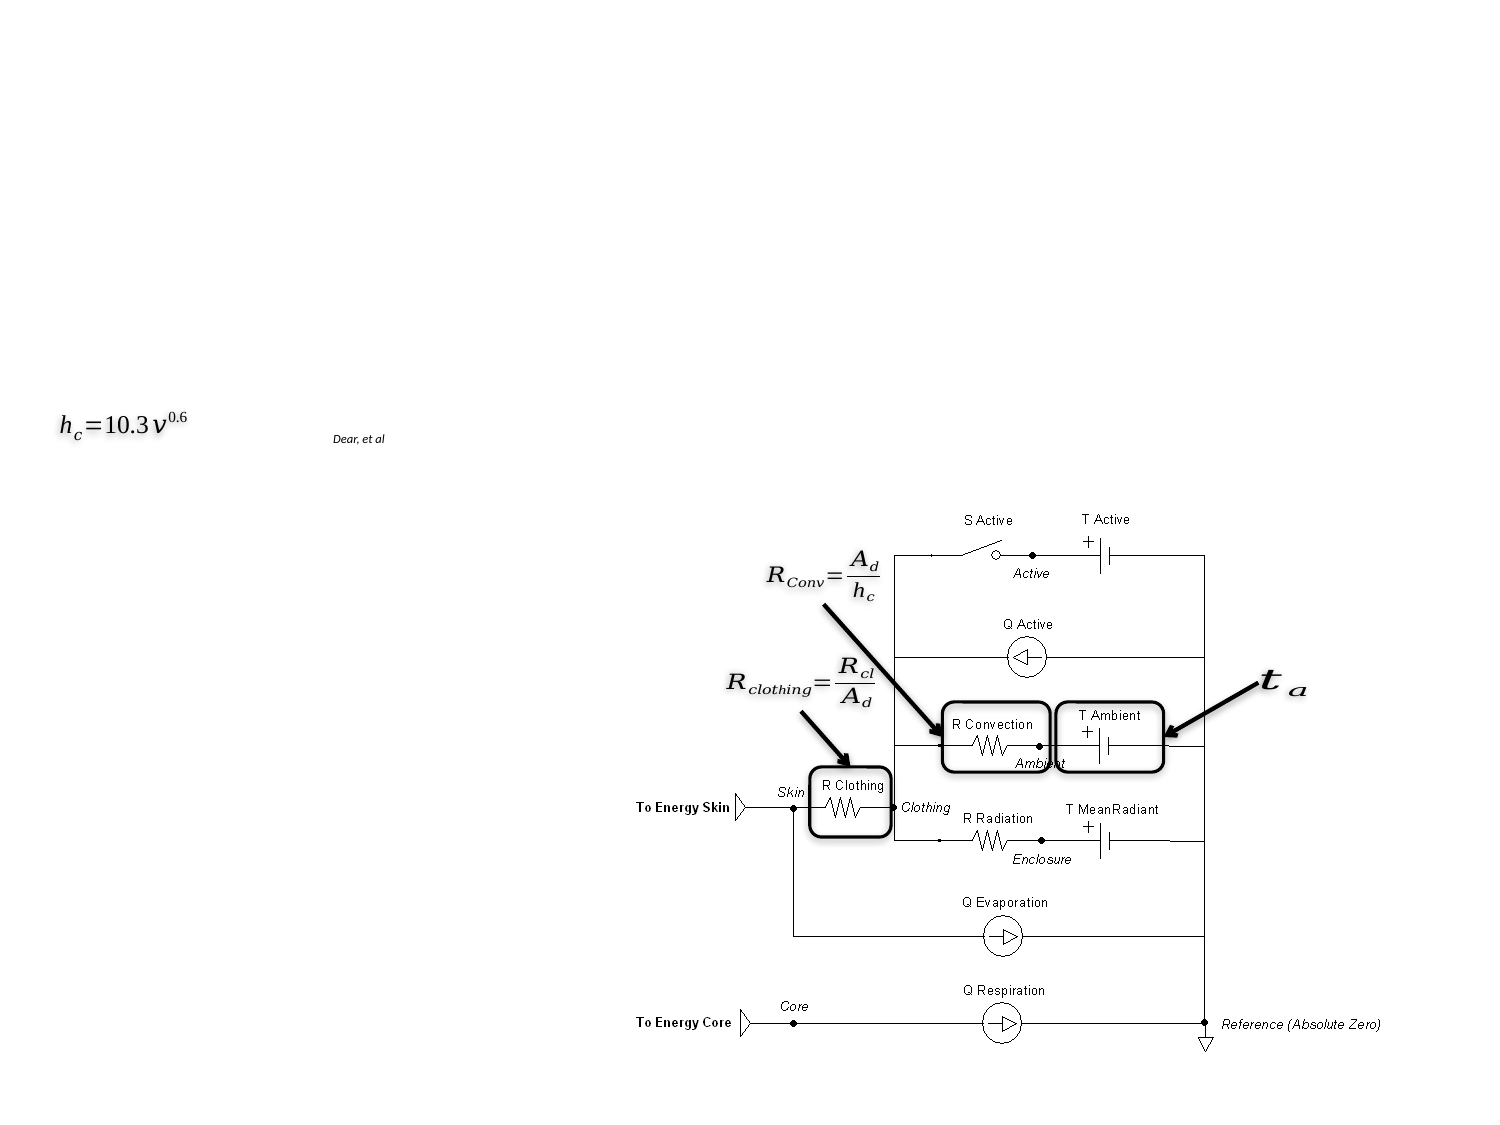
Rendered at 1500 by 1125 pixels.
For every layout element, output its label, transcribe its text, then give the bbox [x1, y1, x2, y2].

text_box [800, 710, 851, 768]
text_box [823, 604, 943, 738]
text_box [1163, 682, 1259, 738]
text_box Dear, et al [318, 423, 400, 453]
picture [591, 482, 1394, 1071]
